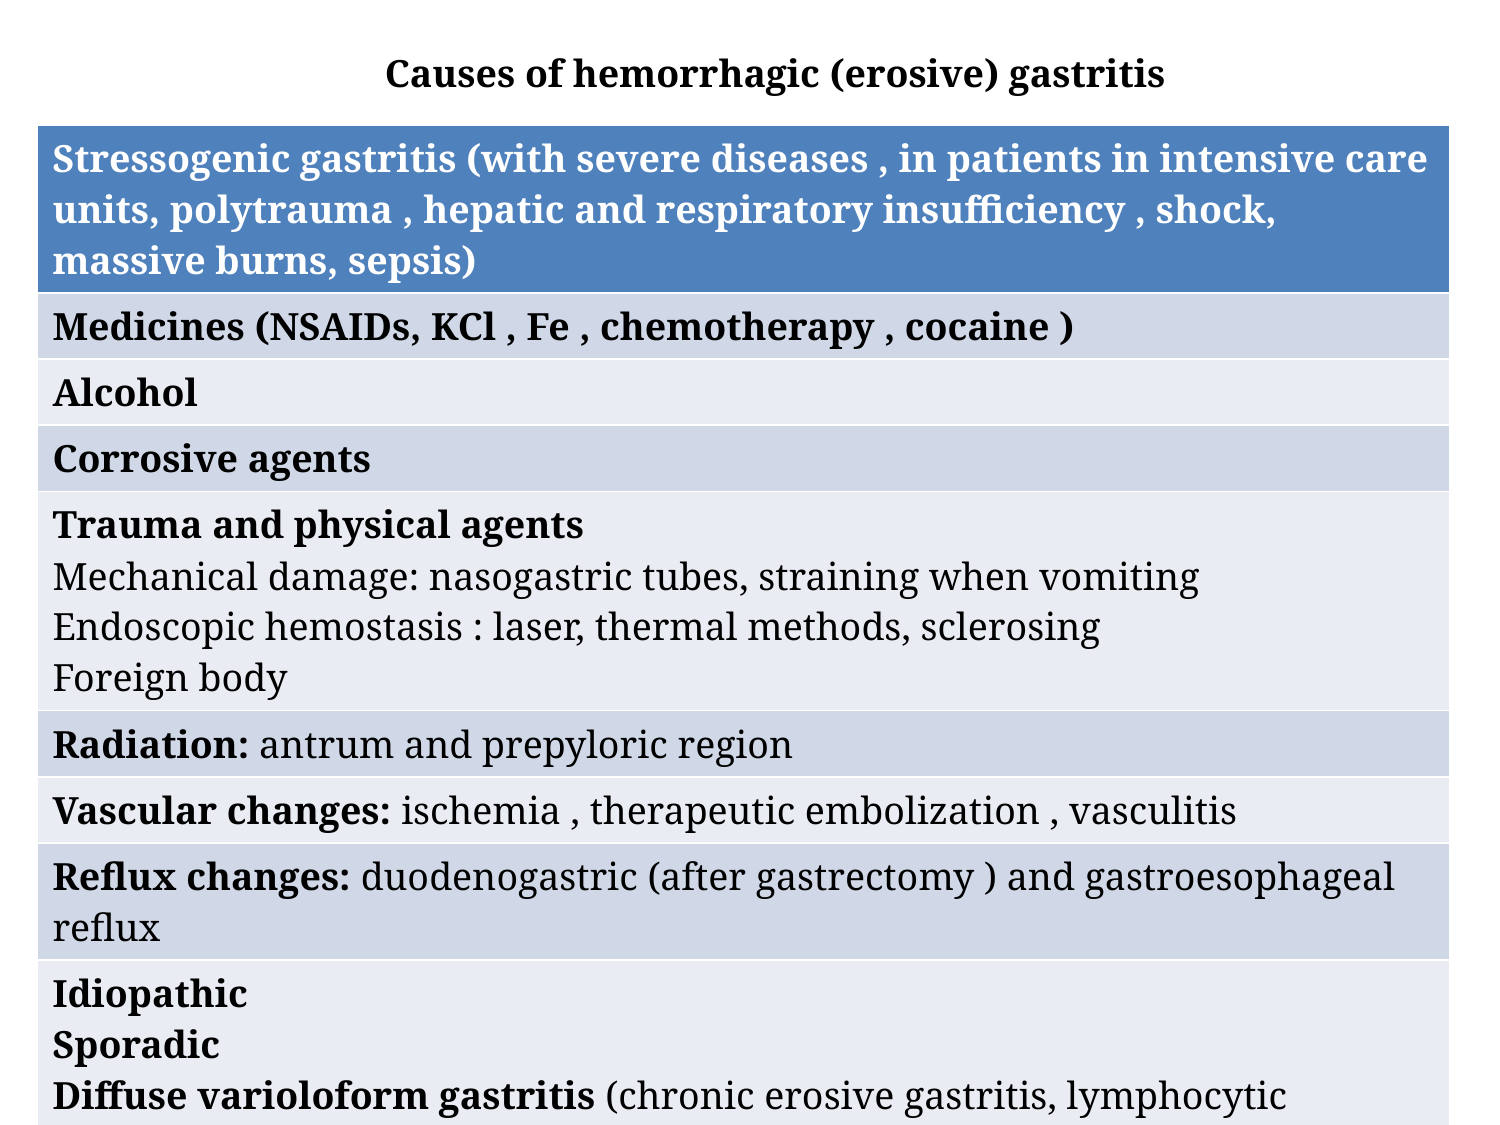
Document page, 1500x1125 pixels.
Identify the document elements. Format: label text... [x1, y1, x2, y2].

text_box Causes of hemorrhagic (erosive) gastritis [370, 42, 1181, 103]
table_cell Corrosive agents [38, 426, 1449, 491]
table_cell Medicines (NSAIDs, KCl , Fe , chemotherapy , cocaine ) [38, 294, 1449, 358]
table_cell Idiopathic Sporadic Diffuse varioloform gastritis (chronic erosive gastritis, lymphocytic gastritis, associated with HBP infection) [38, 961, 1449, 1125]
table_cell Vascular changes: ischemia , therapeutic embolization , vasculitis [38, 778, 1449, 842]
table_cell Alcohol [38, 360, 1449, 424]
table_header Stressogenic gastritis (with severe diseases , in patients in intensive care units, polytrauma , hepatic and respiratory insufficiency , shock, massive burns, sepsis) [38, 126, 1449, 292]
table_cell Reflux changes: duodenogastric (after gastrectomy ) and gastroesophageal reflux [38, 844, 1449, 959]
table_cell Trauma and physical agents Mechanical damage: nasogastric tubes, straining when vomiting Endoscopic hemostasis : laser, thermal methods, sclerosing Foreign body [38, 492, 1449, 710]
table_cell Radiation: antrum and prepyloric region [38, 711, 1449, 776]
